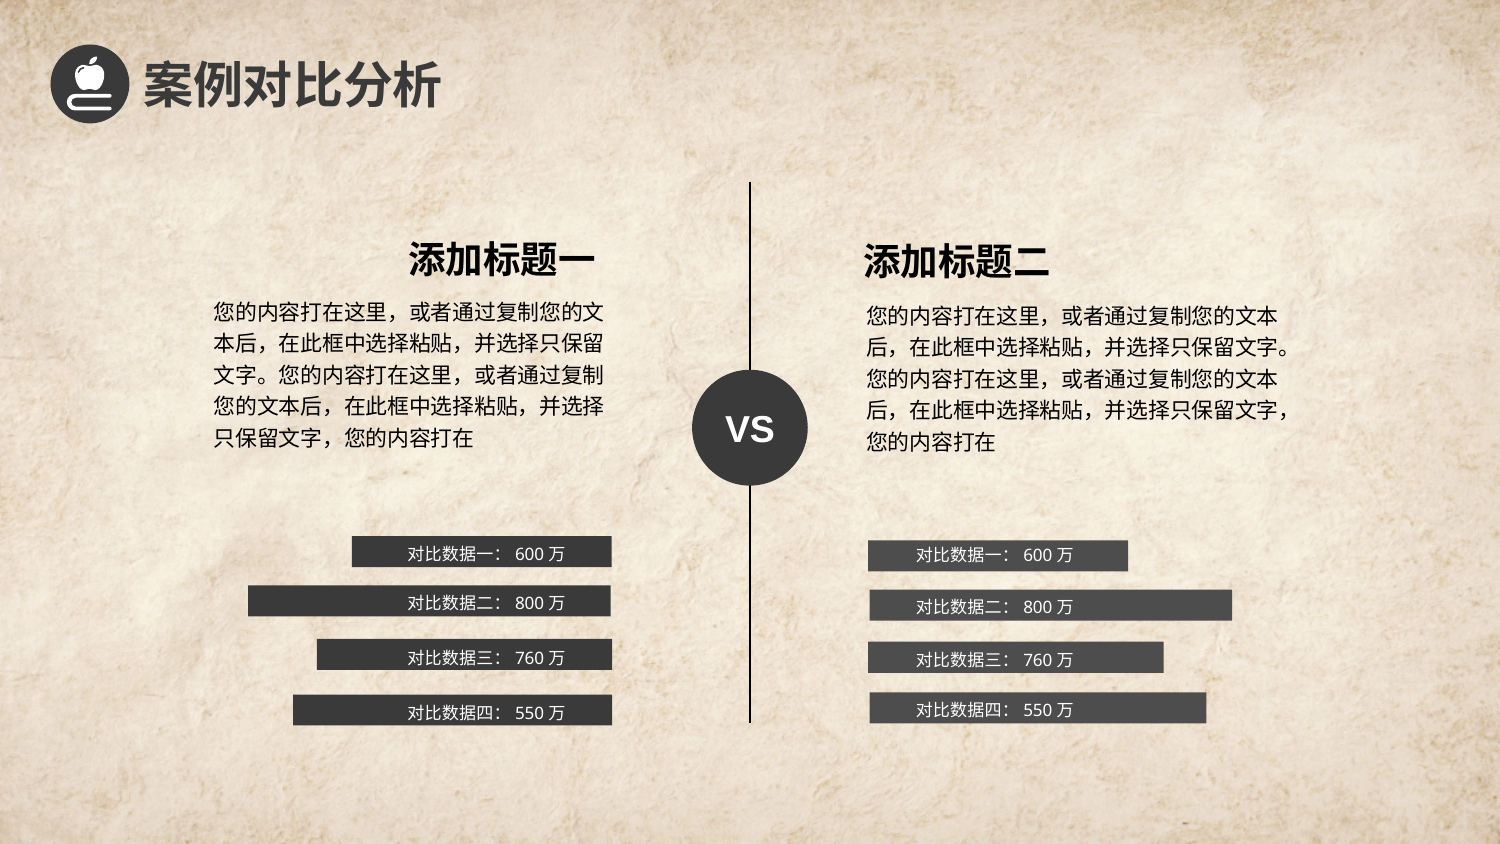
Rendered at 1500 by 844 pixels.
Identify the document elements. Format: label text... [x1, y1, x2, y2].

text_box VS [751, 368, 809, 487]
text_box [868, 536, 1233, 729]
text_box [248, 536, 613, 732]
picture [0, 0, 1500, 844]
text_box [848, 230, 1301, 465]
text_box 案例对比分析 [129, 46, 482, 121]
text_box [198, 228, 642, 461]
text_box VS [691, 368, 749, 487]
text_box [51, 45, 129, 123]
